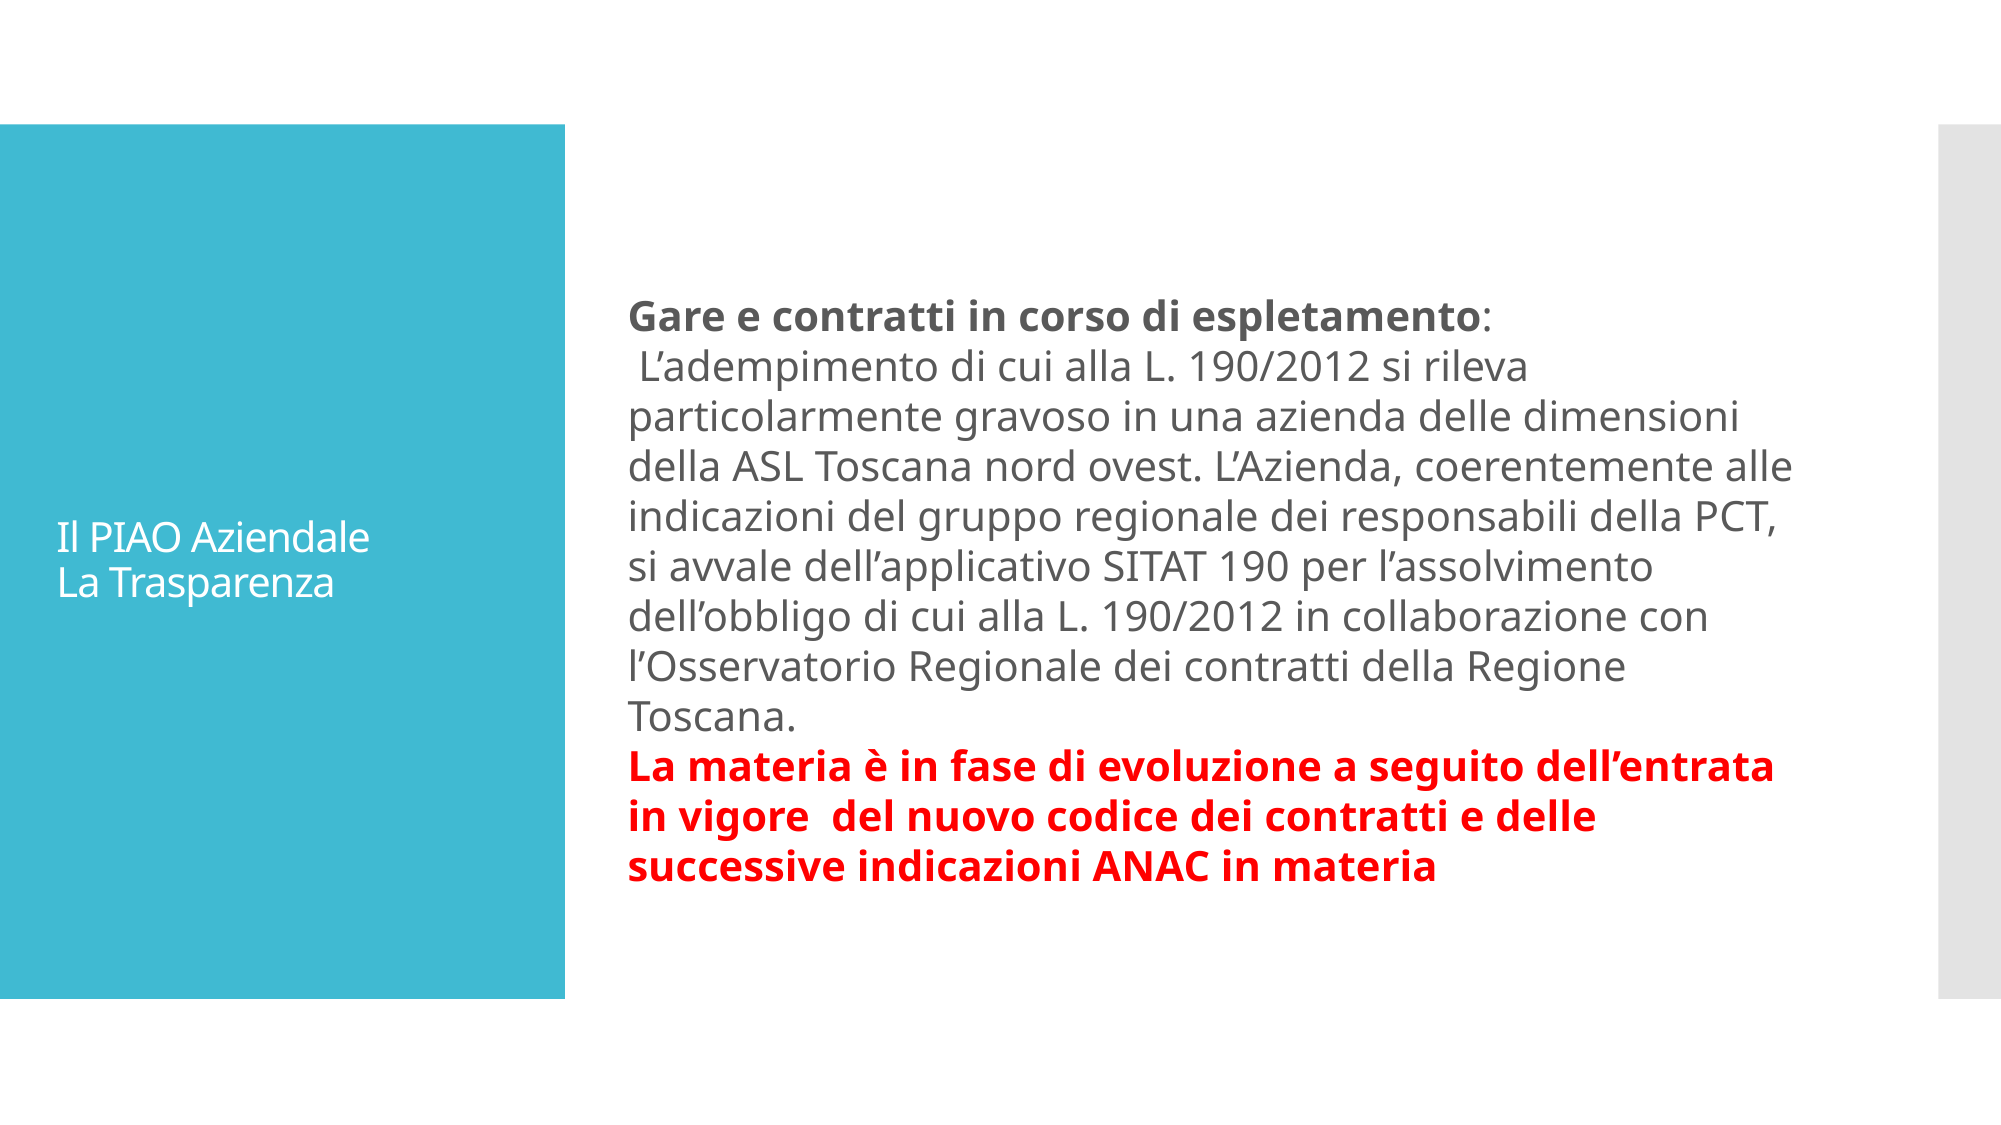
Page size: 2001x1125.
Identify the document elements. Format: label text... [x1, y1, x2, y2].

list Gare e contratti in corso di espletamento: L’adempimento di cui alla L. 190/2012 si rileva particolarmente gravoso in una azienda delle dimensioni della ASL Toscana nord ovest. L’Azienda, coerentemente alle indicazioni del gruppo regionale dei responsabili della PCT, si avvale dell’applicativo SITAT 190 per l’assolvimento dell’obbligo di cui alla L. 190/2012 in collaborazione con l’Osservatorio Regionale dei contratti della Regione Toscana. La materia è in fase di evoluzione a seguito dell’entrata in vigore del nuovo codice dei contratti e delle successive indicazioni ANAC in materia [612, 169, 1813, 1010]
title Il PIAO Aziendale La Trasparenza [41, 184, 525, 939]
